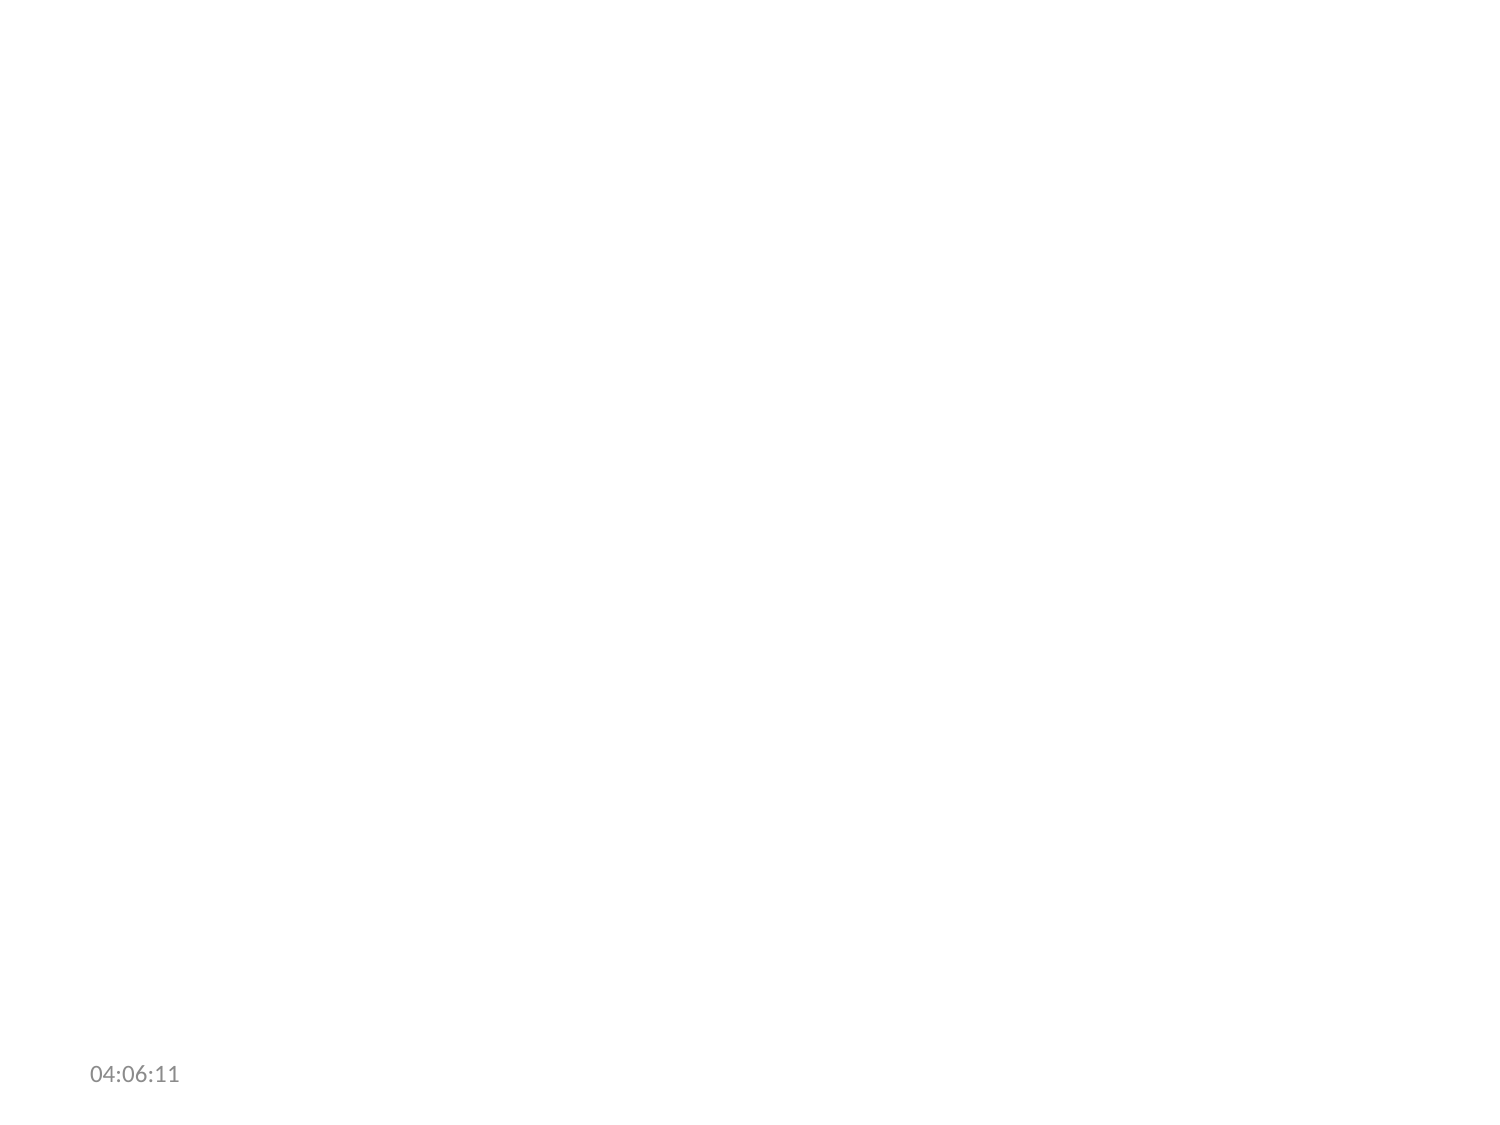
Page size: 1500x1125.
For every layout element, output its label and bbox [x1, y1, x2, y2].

slide_number [75, 1042, 425, 1103]
